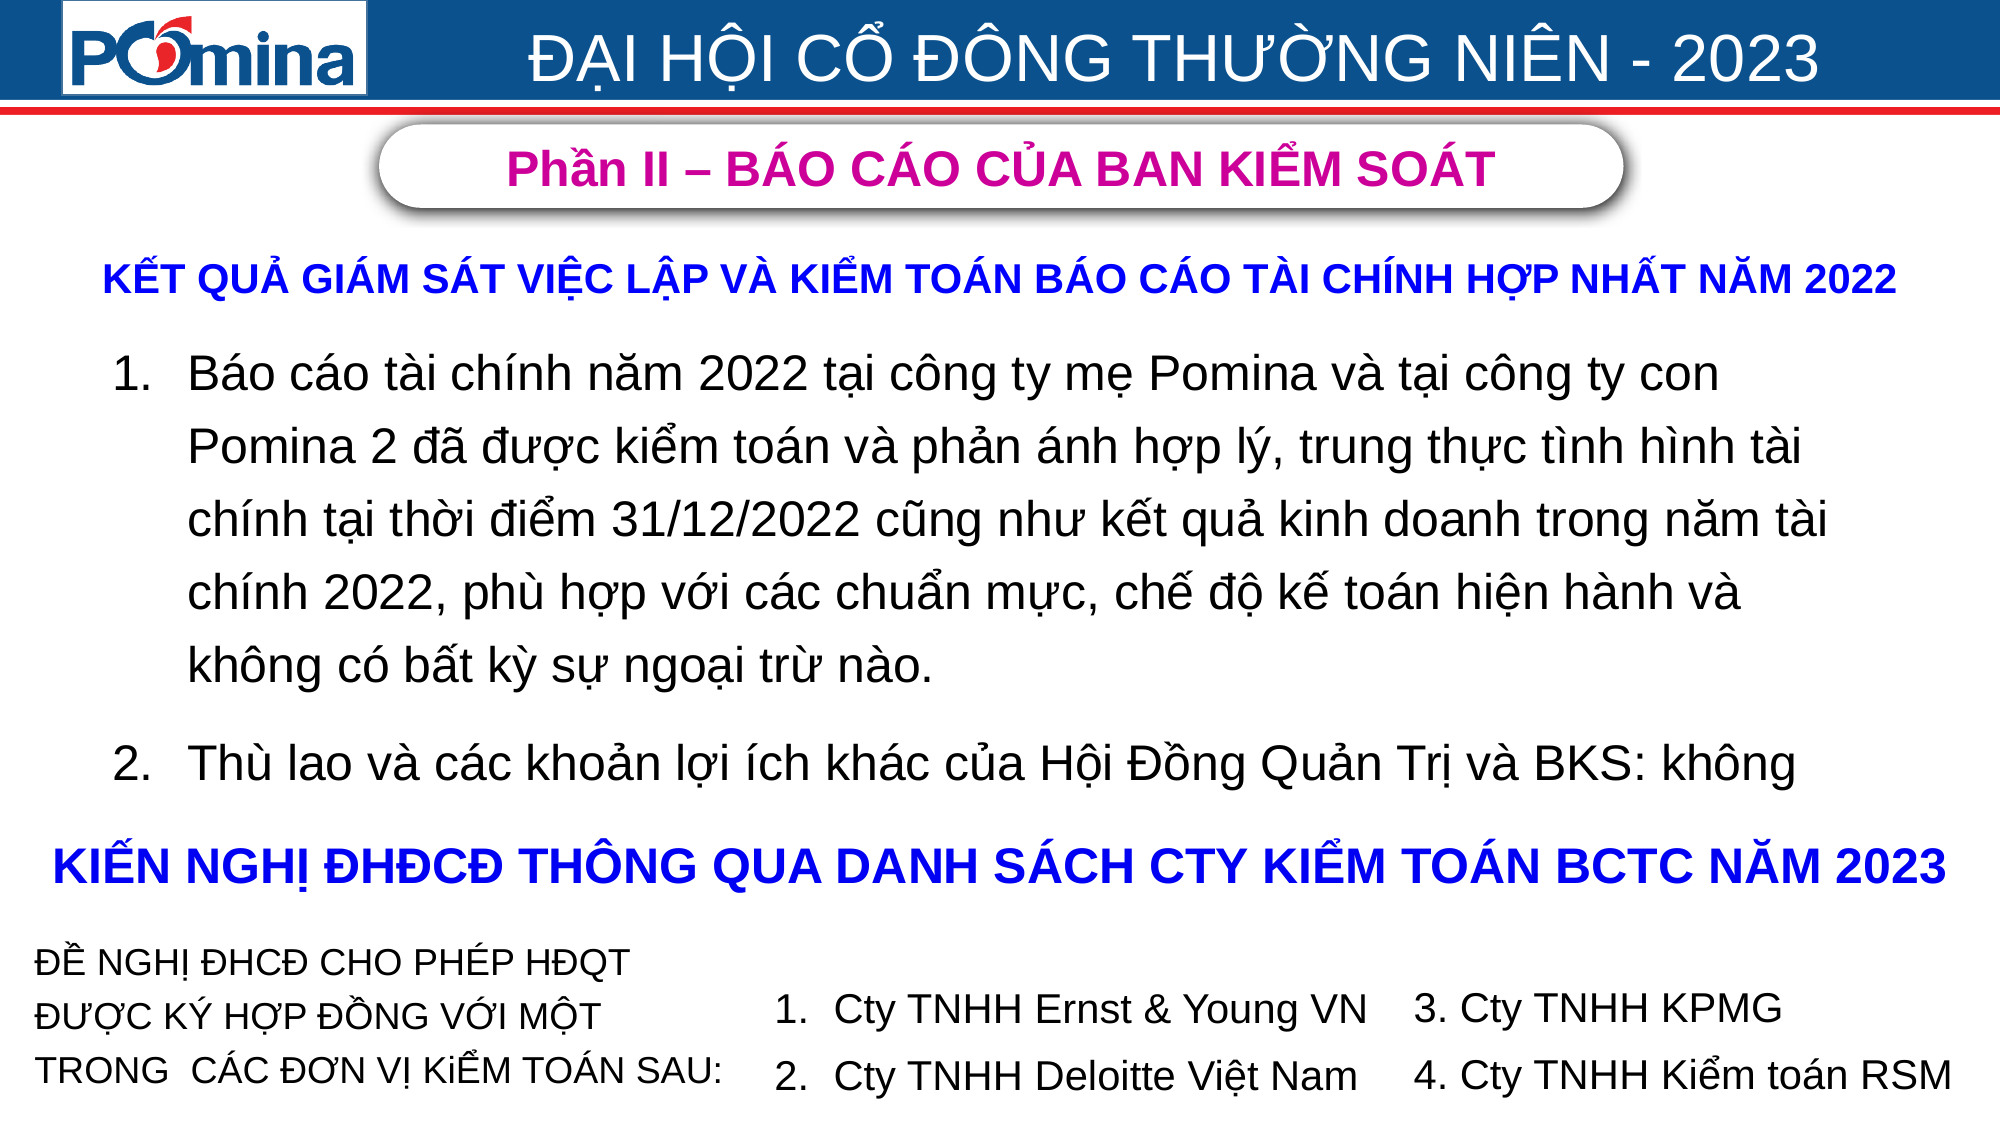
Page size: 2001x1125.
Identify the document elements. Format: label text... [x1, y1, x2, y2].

text_box Phần II – BÁO CÁO CỦA BAN KIỂM SOÁT [379, 124, 1624, 208]
text_box KẾT QUẢ GIÁM SÁT VIỆC LẬP VÀ KIỂM TOÁN BÁO CÁO TÀI CHÍNH HỢP NHẤT NĂM 2022 [0, 244, 2000, 310]
text_box Cty TNHH Ernst & Young VN Cty TNHH Deloitte Việt Nam [745, 904, 1399, 1107]
picture [0, 0, 2000, 126]
text_box Báo cáo tài chính năm 2022 tại công ty mẹ Pomina và tại công ty con Pomina 2 đã được kiểm toán và phản ánh hợp lý, trung thực tình hình tài chính tại thời điểm 31/12/2022 cũng như kết quả kinh doanh trong năm tài chính 2022, phù hợp với các chuẩn mực, chế độ kế toán hiện hành và không có bất kỳ sự ngoại trừ nào. Thù lao và các khoản lợi ích khác của Hội Đồng Quản Trị và BKS: không [97, 320, 1906, 798]
text_box 3. Cty TNHH KPMG 4. Cty TNHH Kiểm toán RSM [1399, 921, 2000, 1106]
text_box KIẾN NGHỊ ĐHĐCĐ THÔNG QUA DANH SÁCH CTY KIỂM TOÁN BCTC NĂM 2023 [0, 832, 2000, 921]
text_box ĐỀ NGHỊ ĐHCĐ CHO PHÉP HĐQT ĐƯỢC KÝ HỢP ĐỒNG VỚI MỘT TRONG CÁC ĐƠN VỊ KiỂM TOÁN SAU: [19, 921, 745, 1099]
